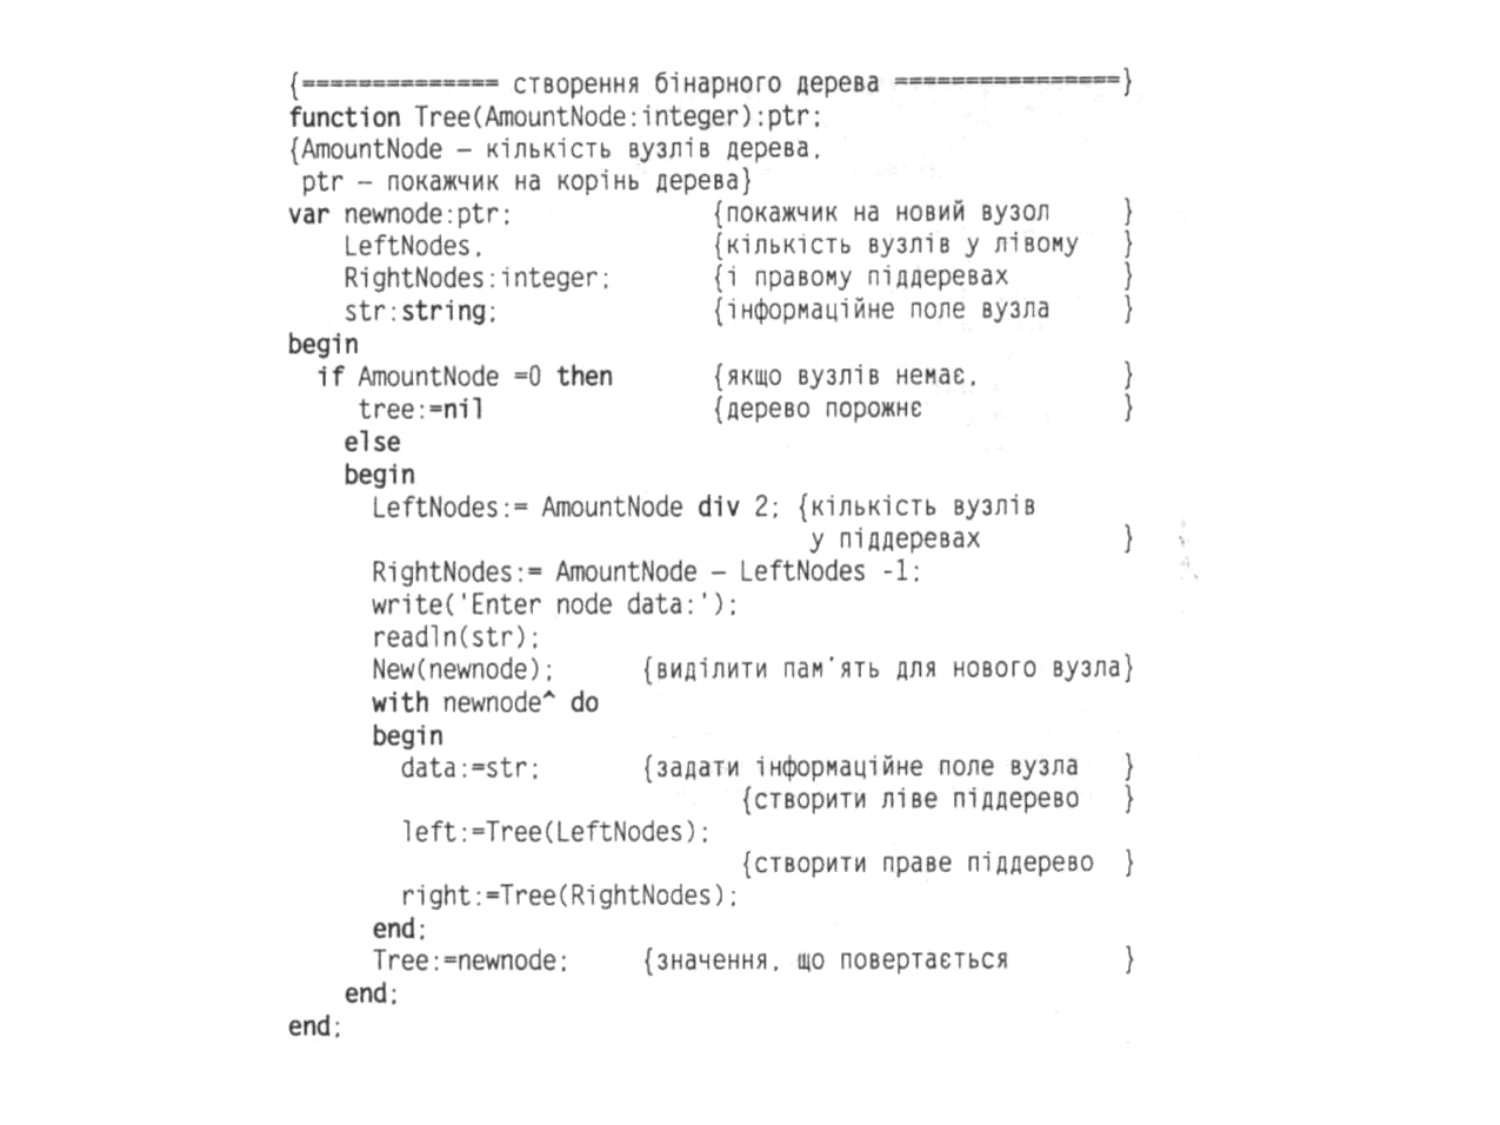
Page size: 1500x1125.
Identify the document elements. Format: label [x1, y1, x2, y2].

picture [253, 42, 1200, 1043]
